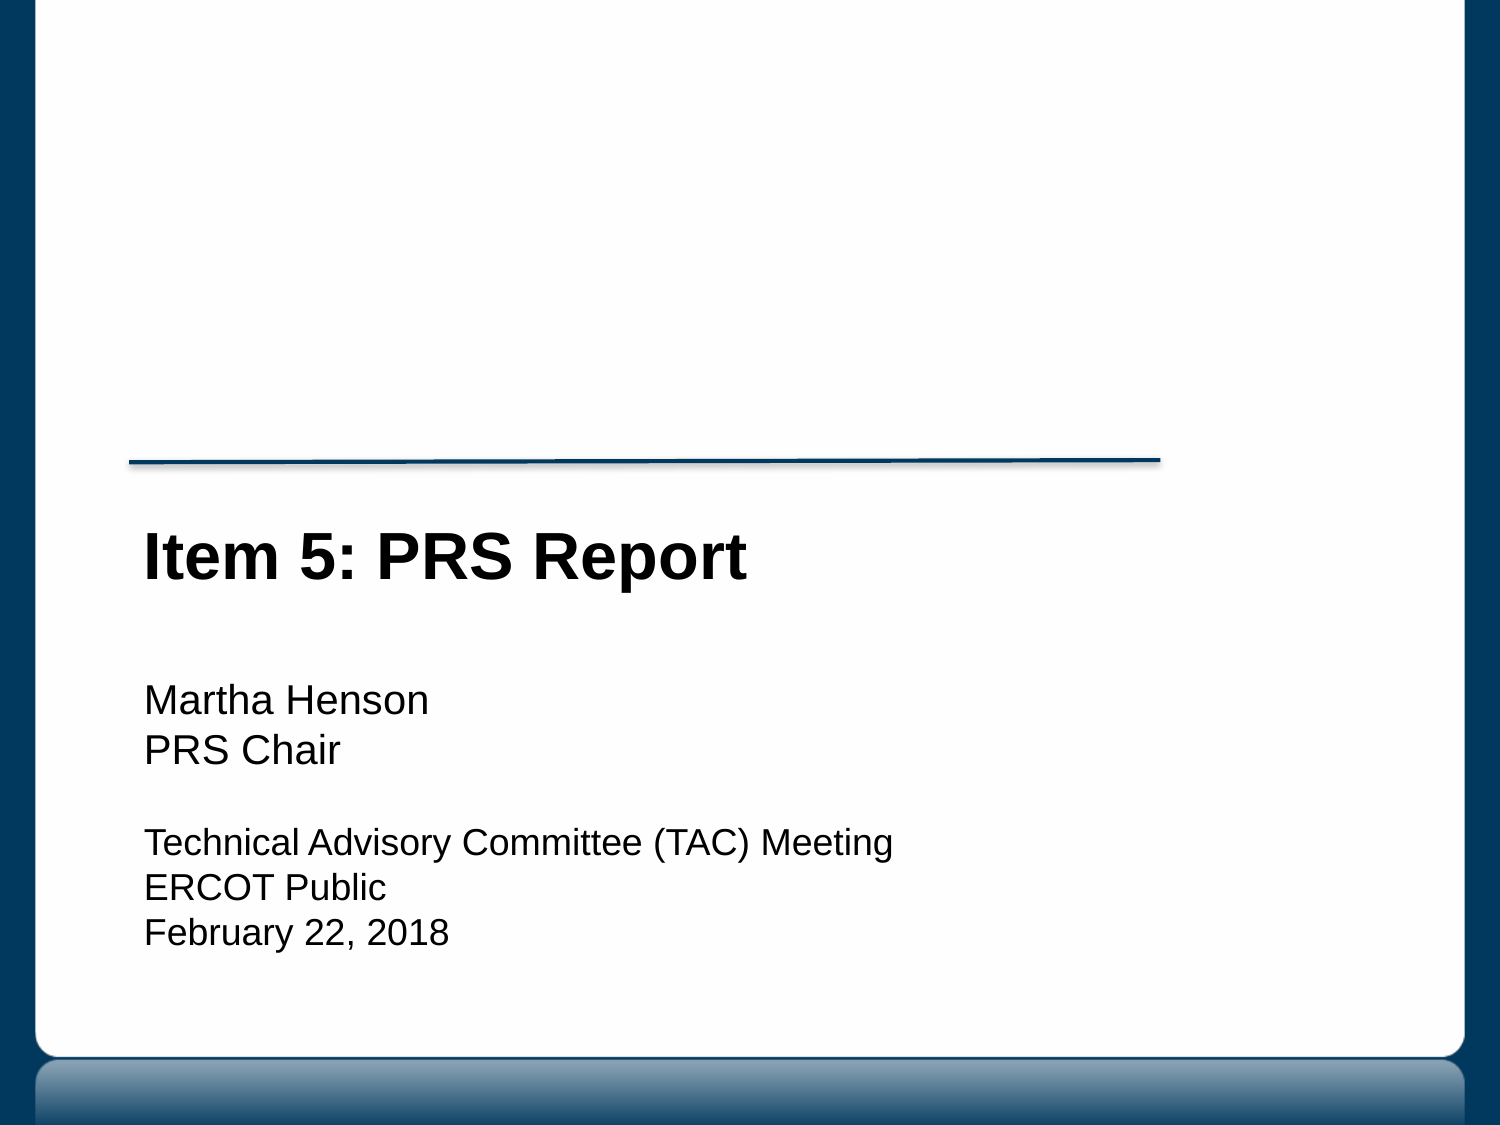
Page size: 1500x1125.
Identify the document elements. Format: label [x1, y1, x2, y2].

text_box [128, 459, 1367, 931]
picture [35, 0, 1465, 1125]
